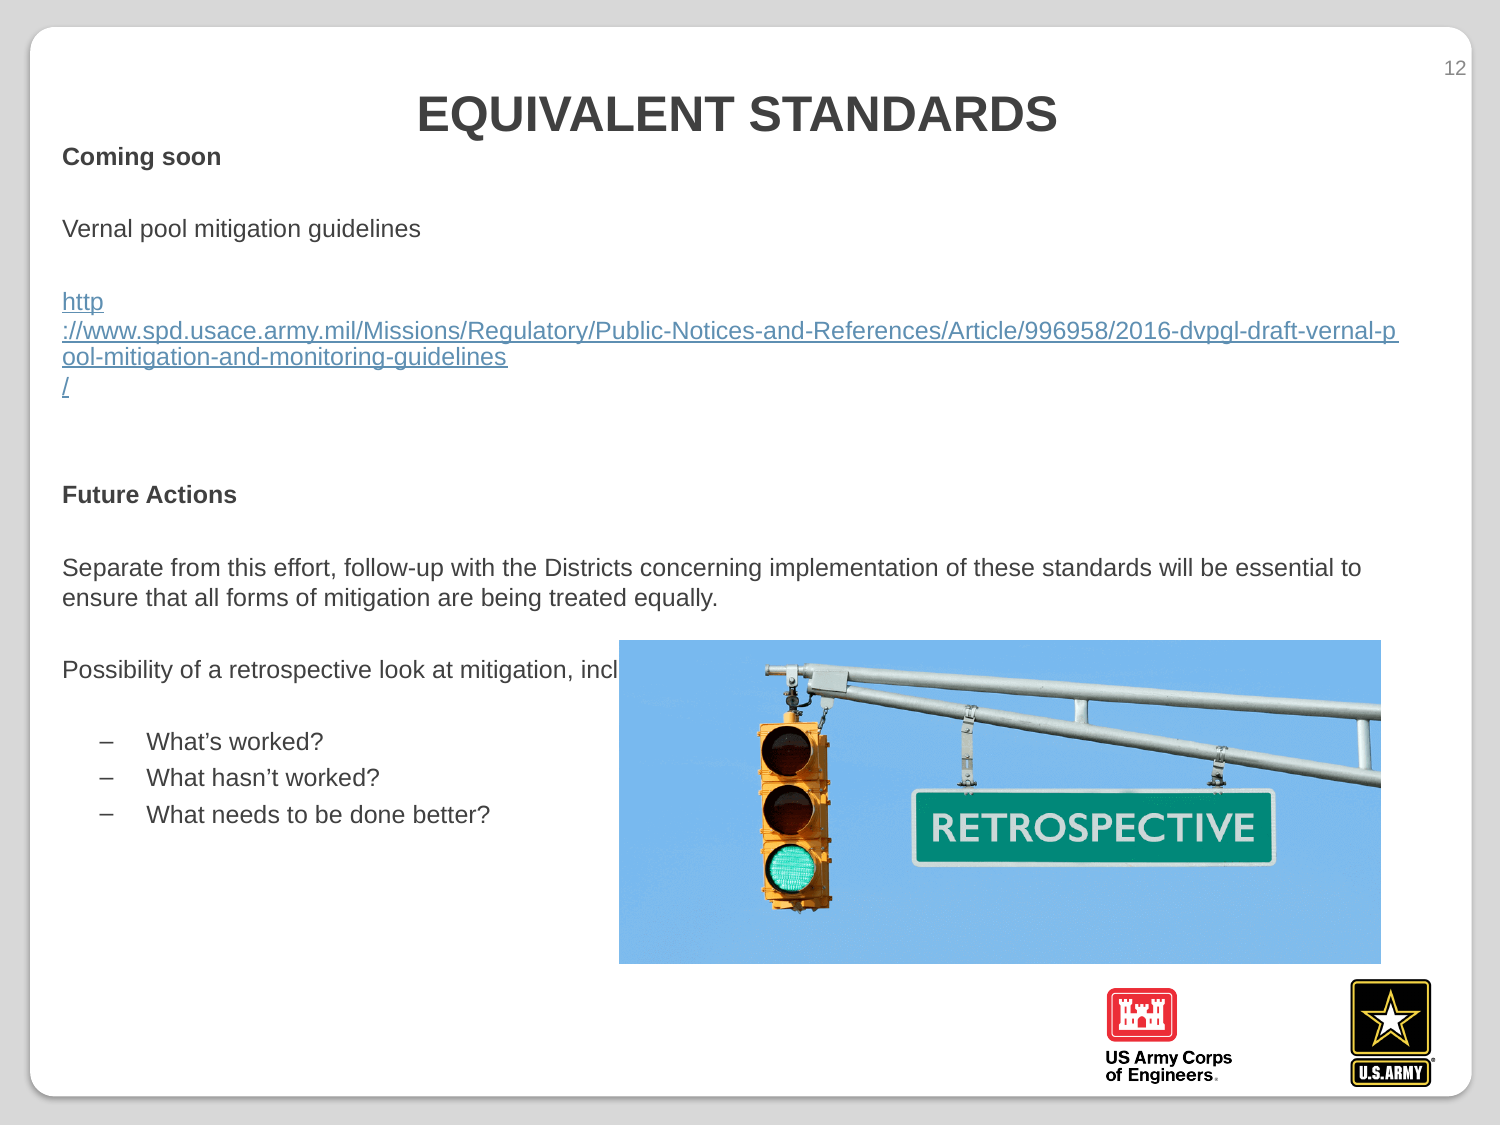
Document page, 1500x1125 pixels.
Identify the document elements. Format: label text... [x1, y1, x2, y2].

picture [1106, 988, 1232, 1084]
title Equivalent Standards [49, 44, 1426, 178]
picture [619, 640, 1482, 1113]
slide_number 12 [1362, 37, 1482, 98]
list Coming soon Vernal pool mitigation guidelines http://www.spd.usace.army.mil/Missions/Regulatory/Public-Notices-and-References/Article/996958/2016-dvpgl-draft-vernal-pool-mitigation-and-monitoring-guidelines/ Future Actions Separate from this effort, follow-up with the Districts concerning implementation of these standards will be essential to ensure that all forms of mitigation are being treated equally. Possibility of a retrospective look at mitigation, including PRM. What’s worked? What hasn’t worked? What needs to be done better? [46, 132, 1423, 908]
